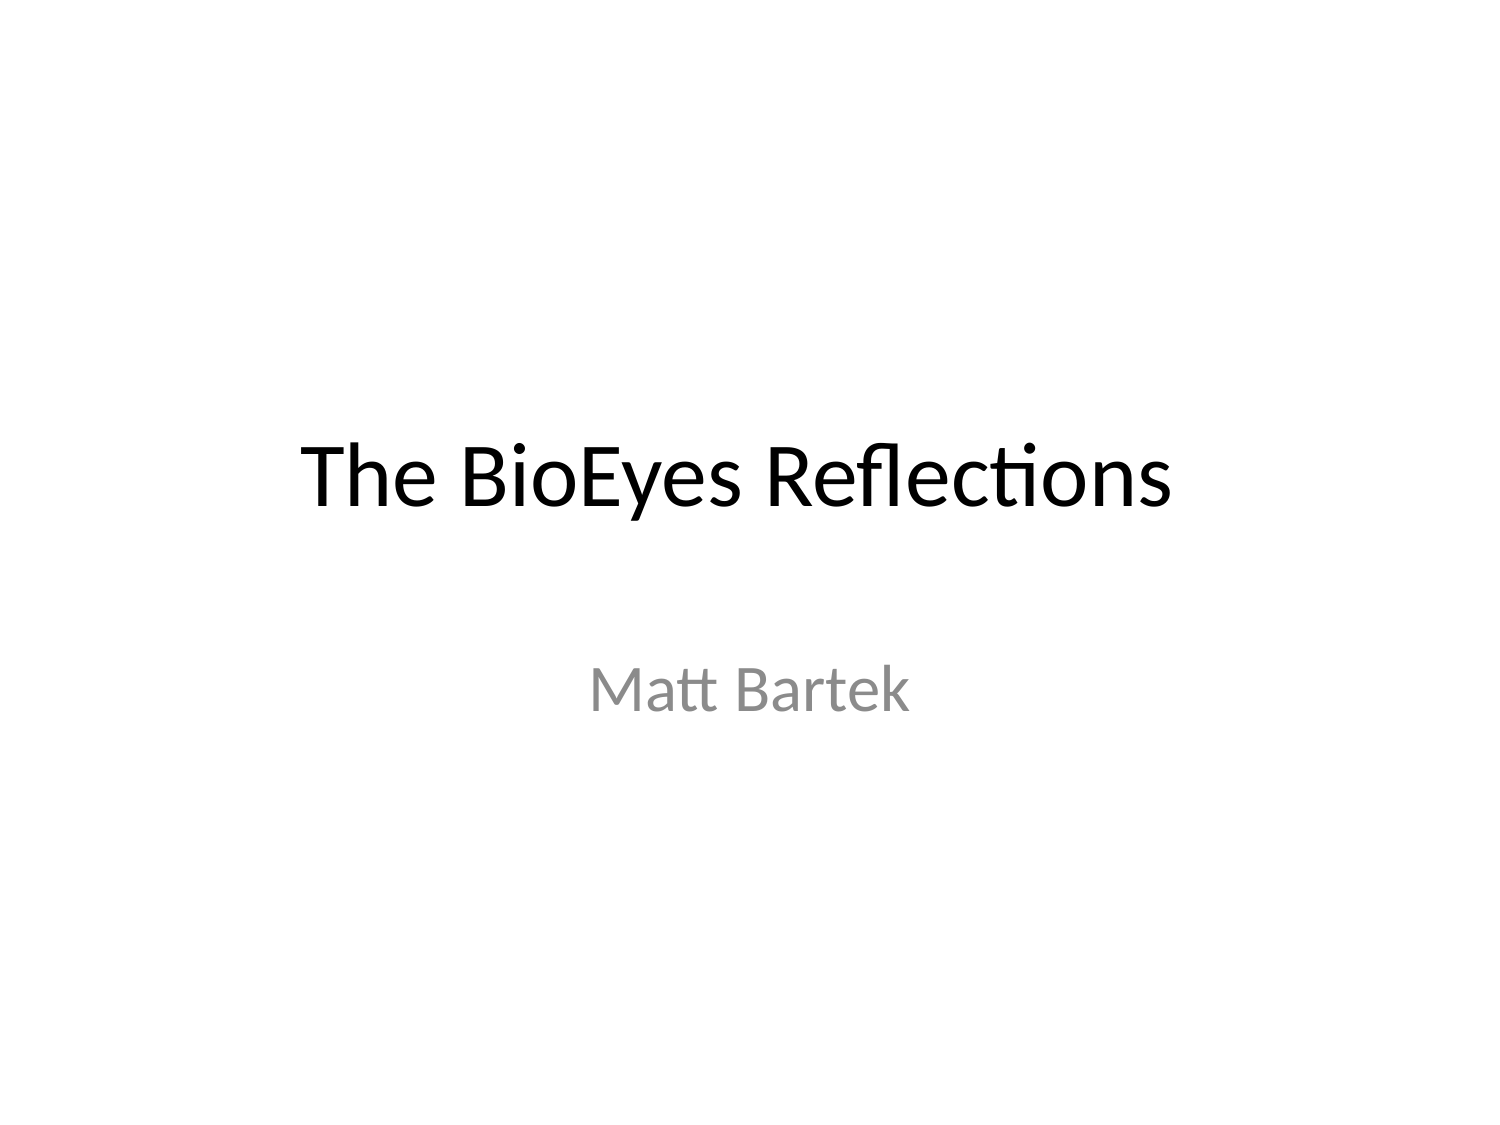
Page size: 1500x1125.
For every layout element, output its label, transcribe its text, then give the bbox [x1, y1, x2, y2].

subtitle Matt Bartek [225, 637, 1275, 925]
title The BioEyes Reflections [112, 349, 1388, 591]
